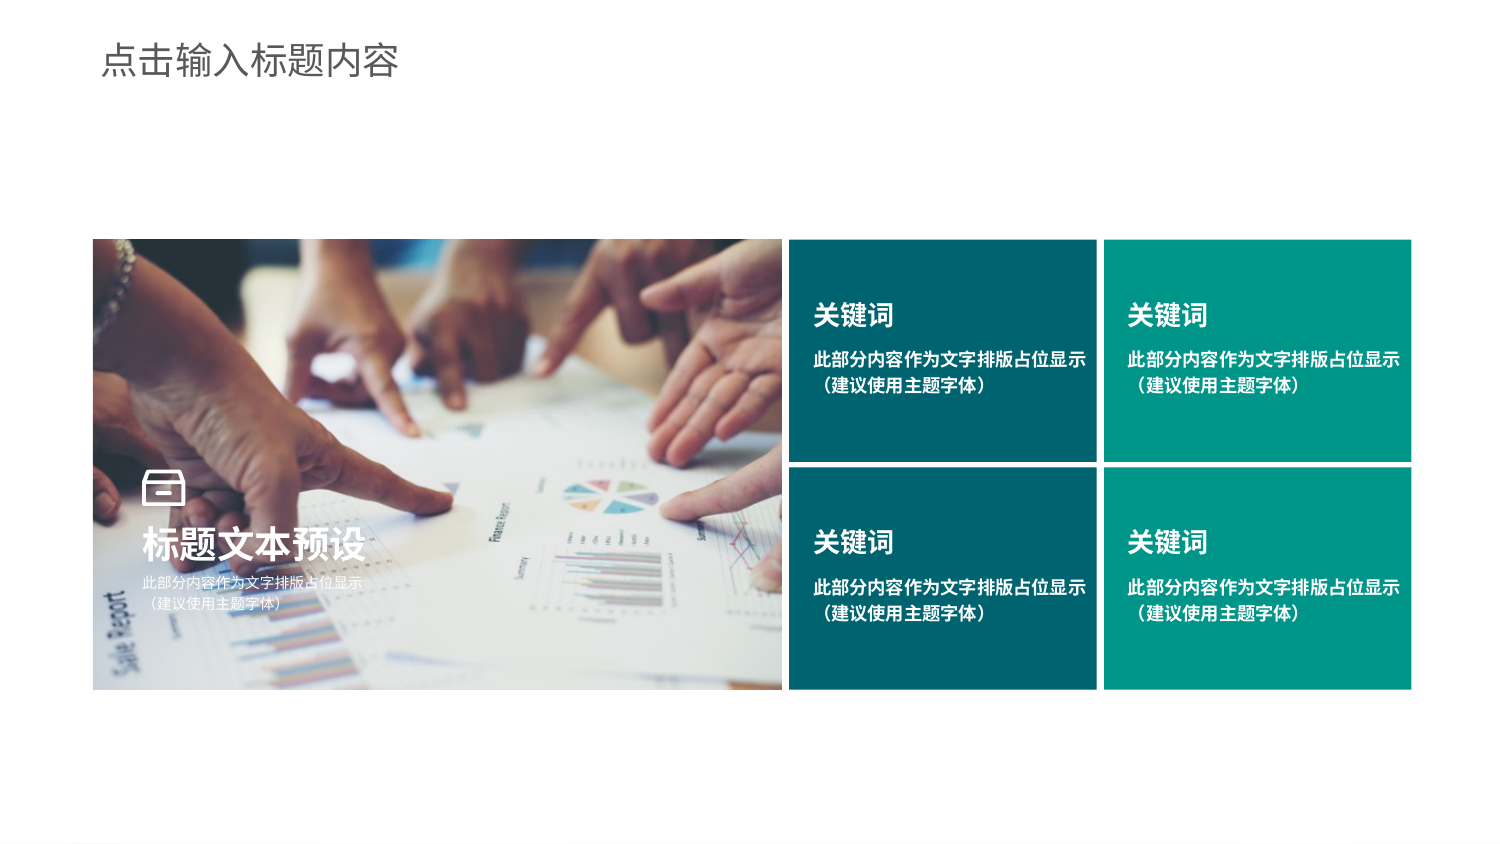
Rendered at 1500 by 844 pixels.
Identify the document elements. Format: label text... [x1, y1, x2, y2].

text_box [91, 238, 784, 692]
text_box 点击输入标题内容 [100, 28, 450, 91]
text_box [789, 239, 1412, 690]
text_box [141, 469, 733, 614]
